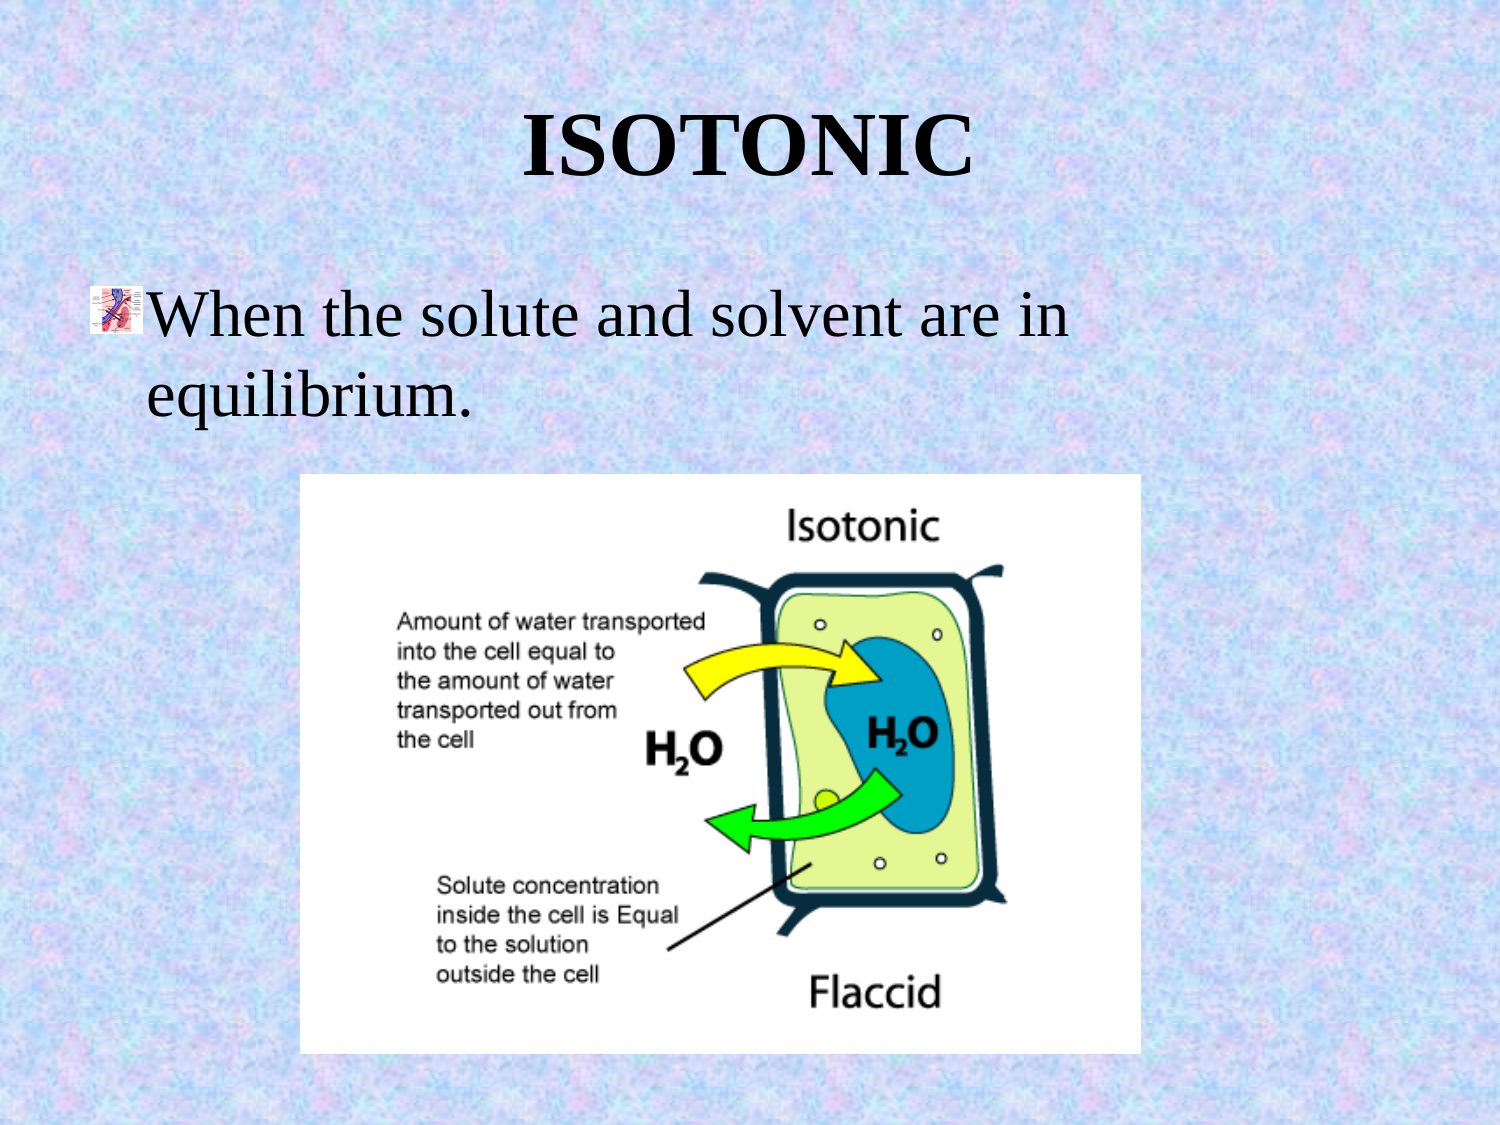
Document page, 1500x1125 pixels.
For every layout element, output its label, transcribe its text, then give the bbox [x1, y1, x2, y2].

picture [0, 0, 1500, 1125]
title ISOTONIC [75, 45, 1425, 233]
list When the solute and solvent are in equilibrium. [75, 262, 1425, 450]
